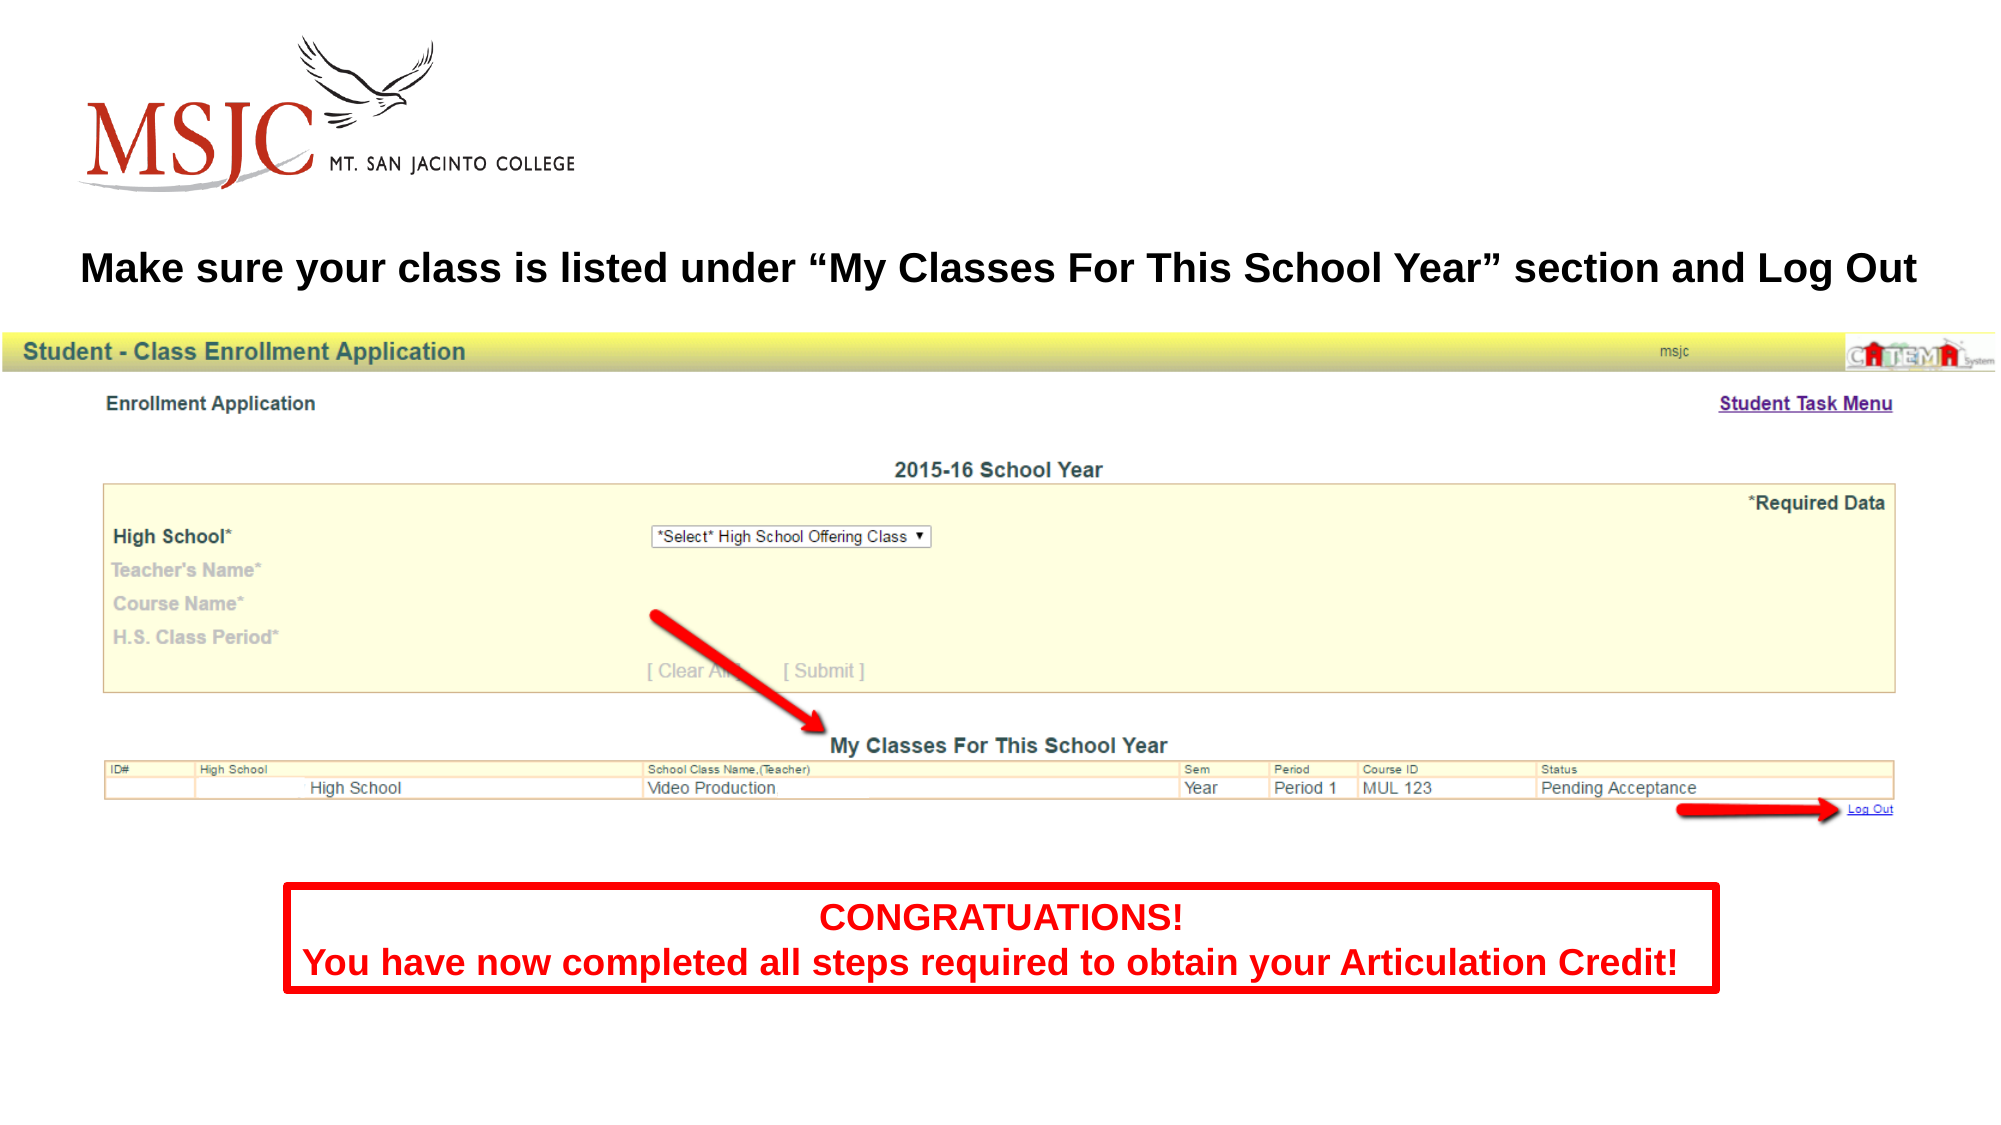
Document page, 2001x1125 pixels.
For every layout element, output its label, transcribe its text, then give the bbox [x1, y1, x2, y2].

picture [0, 330, 2000, 843]
text_box Make sure your class is listed under “My Classes For This School Year” section and Log Out [51, 239, 1947, 299]
picture [77, 35, 576, 192]
text_box CONGRATUATIONS! You have now completed all steps required to obtain your Articulation Credit! [287, 885, 1717, 991]
